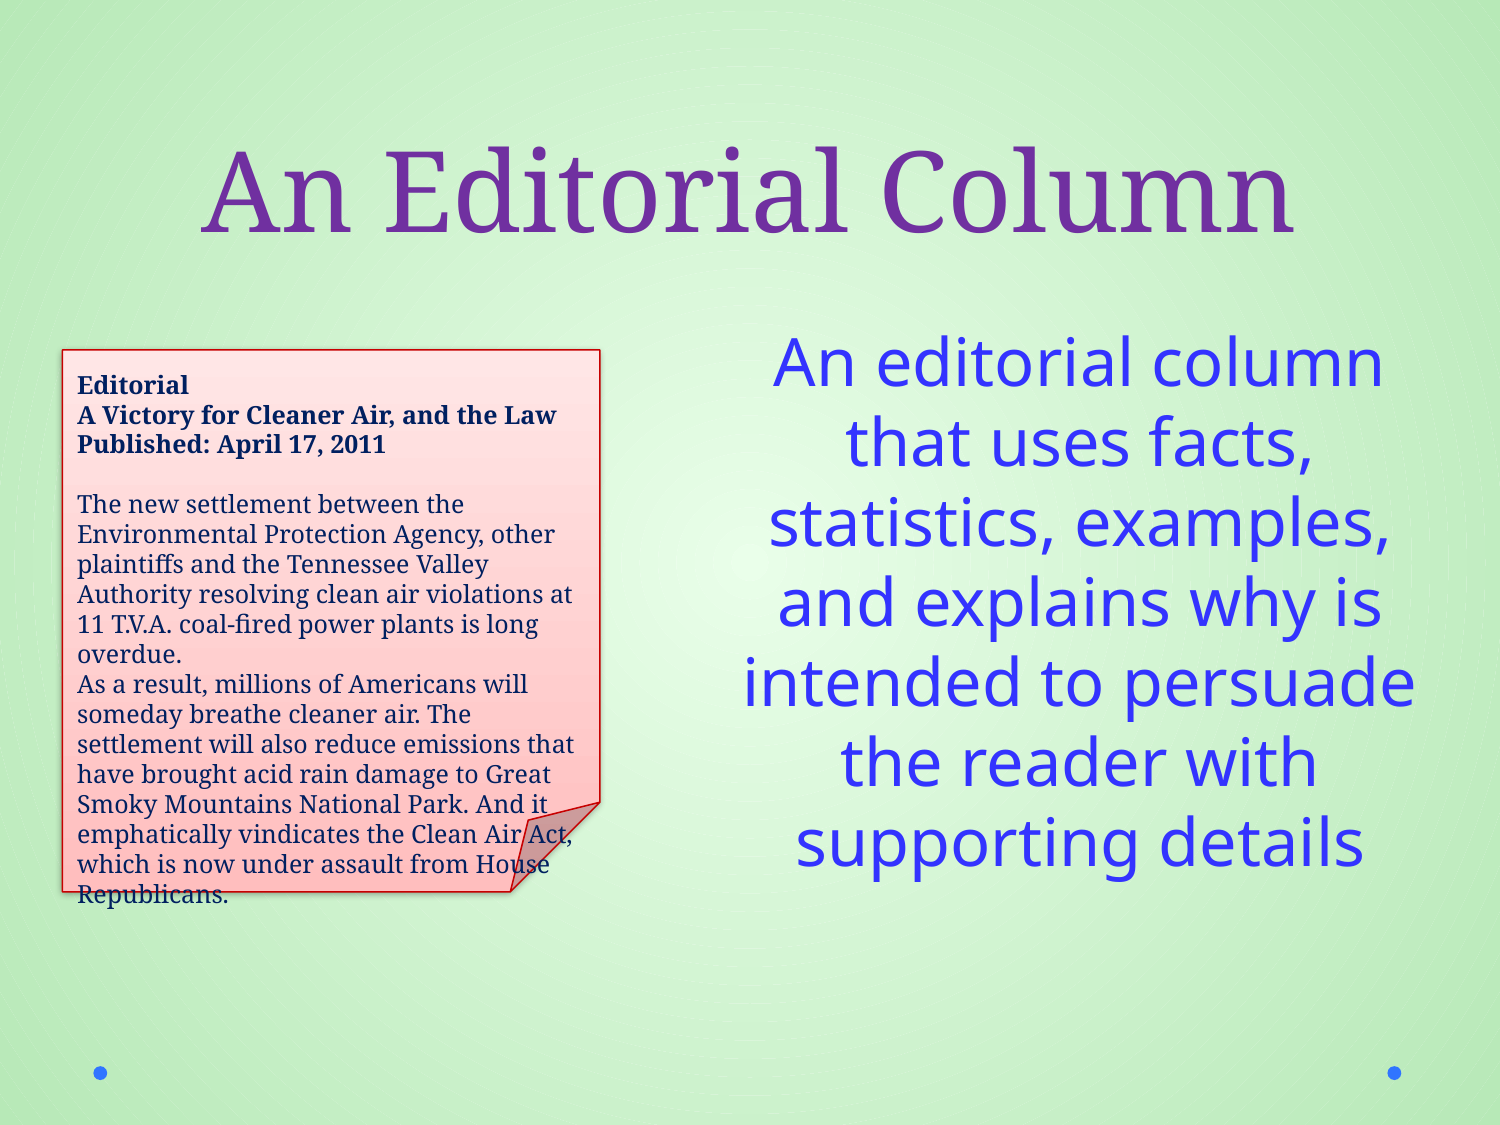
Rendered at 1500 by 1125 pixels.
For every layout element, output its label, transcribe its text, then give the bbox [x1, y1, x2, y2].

text_box An editorial column that uses facts, statistics, examples, and explains why is intended to persuade the reader with supporting details [724, 312, 1437, 887]
text_box Editorial A Victory for Cleaner Air, and the Law Published: April 17, 2011 The new settlement between the Environmental Protection Agency, other plaintiffs and the Tennessee Valley Authority resolving clean air violations at 11 T.V.A. coal-fired power plants is long overdue. As a result, millions of Americans will someday breathe cleaner air. The settlement will also reduce emissions that have brought acid rain damage to Great Smoky Mountains National Park. And it emphatically vindicates the Clean Air Act, which is now under assault from House Republicans. [62, 361, 600, 946]
text_box [61, 349, 601, 893]
title An Editorial Column [75, 0, 1425, 263]
